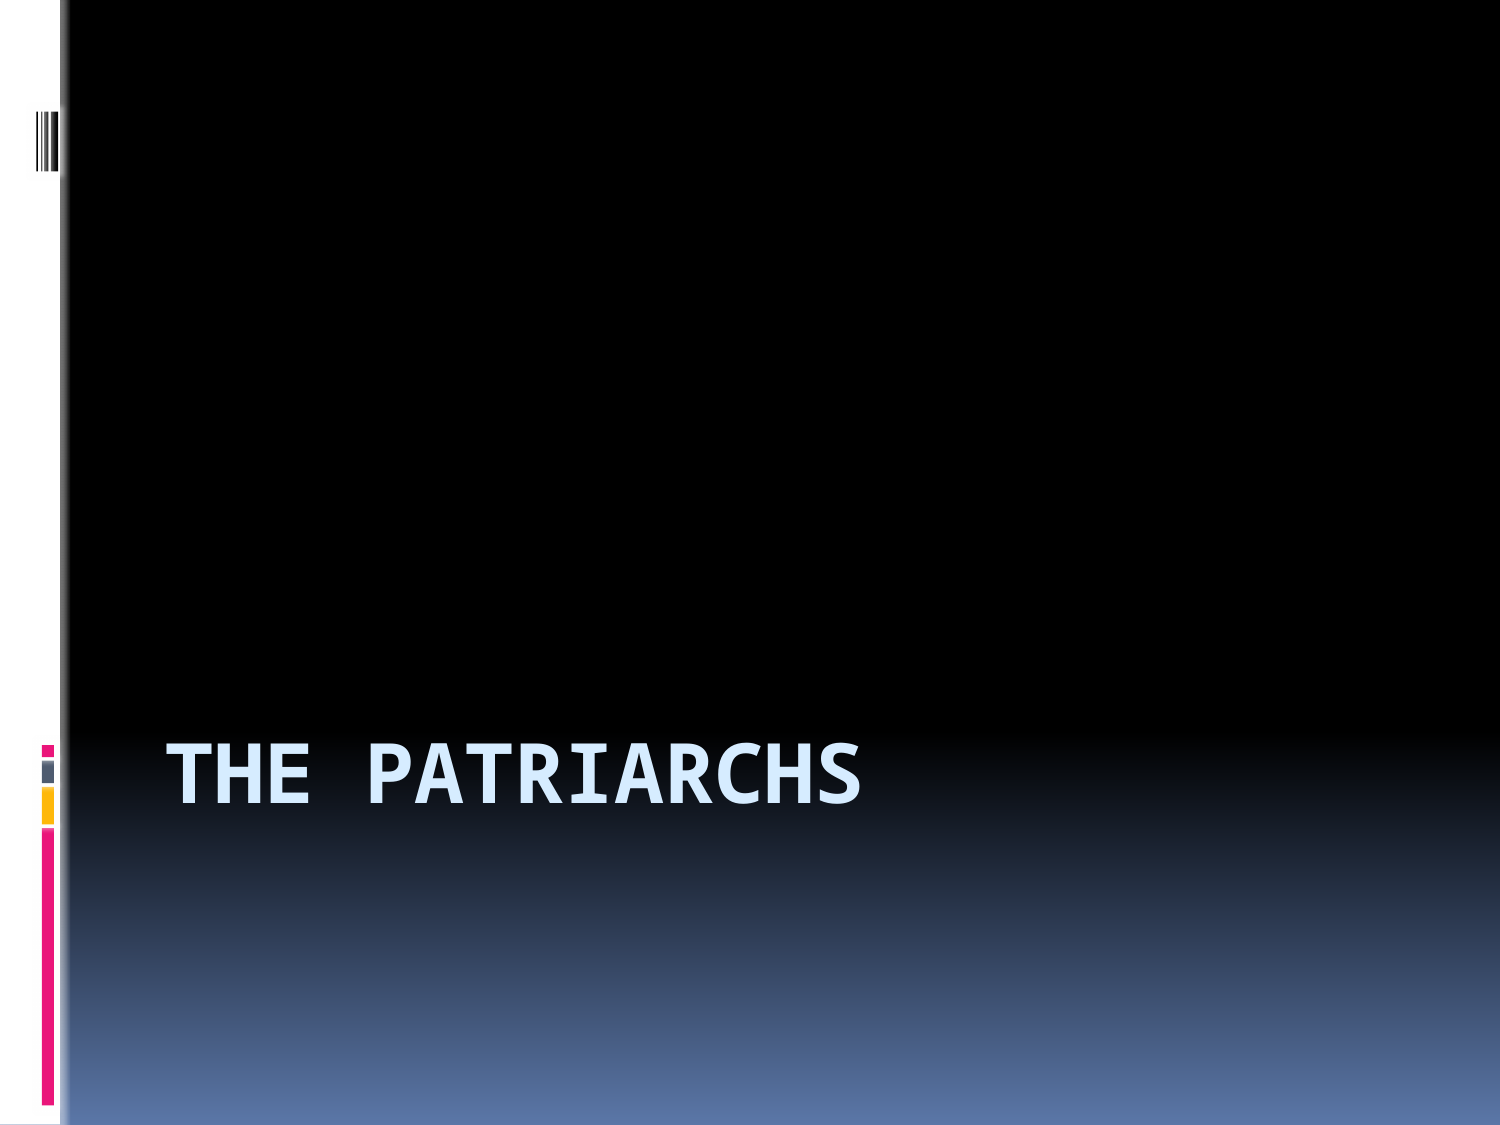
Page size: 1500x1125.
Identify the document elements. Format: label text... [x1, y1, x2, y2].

title The Patriarchs [150, 712, 1425, 1037]
